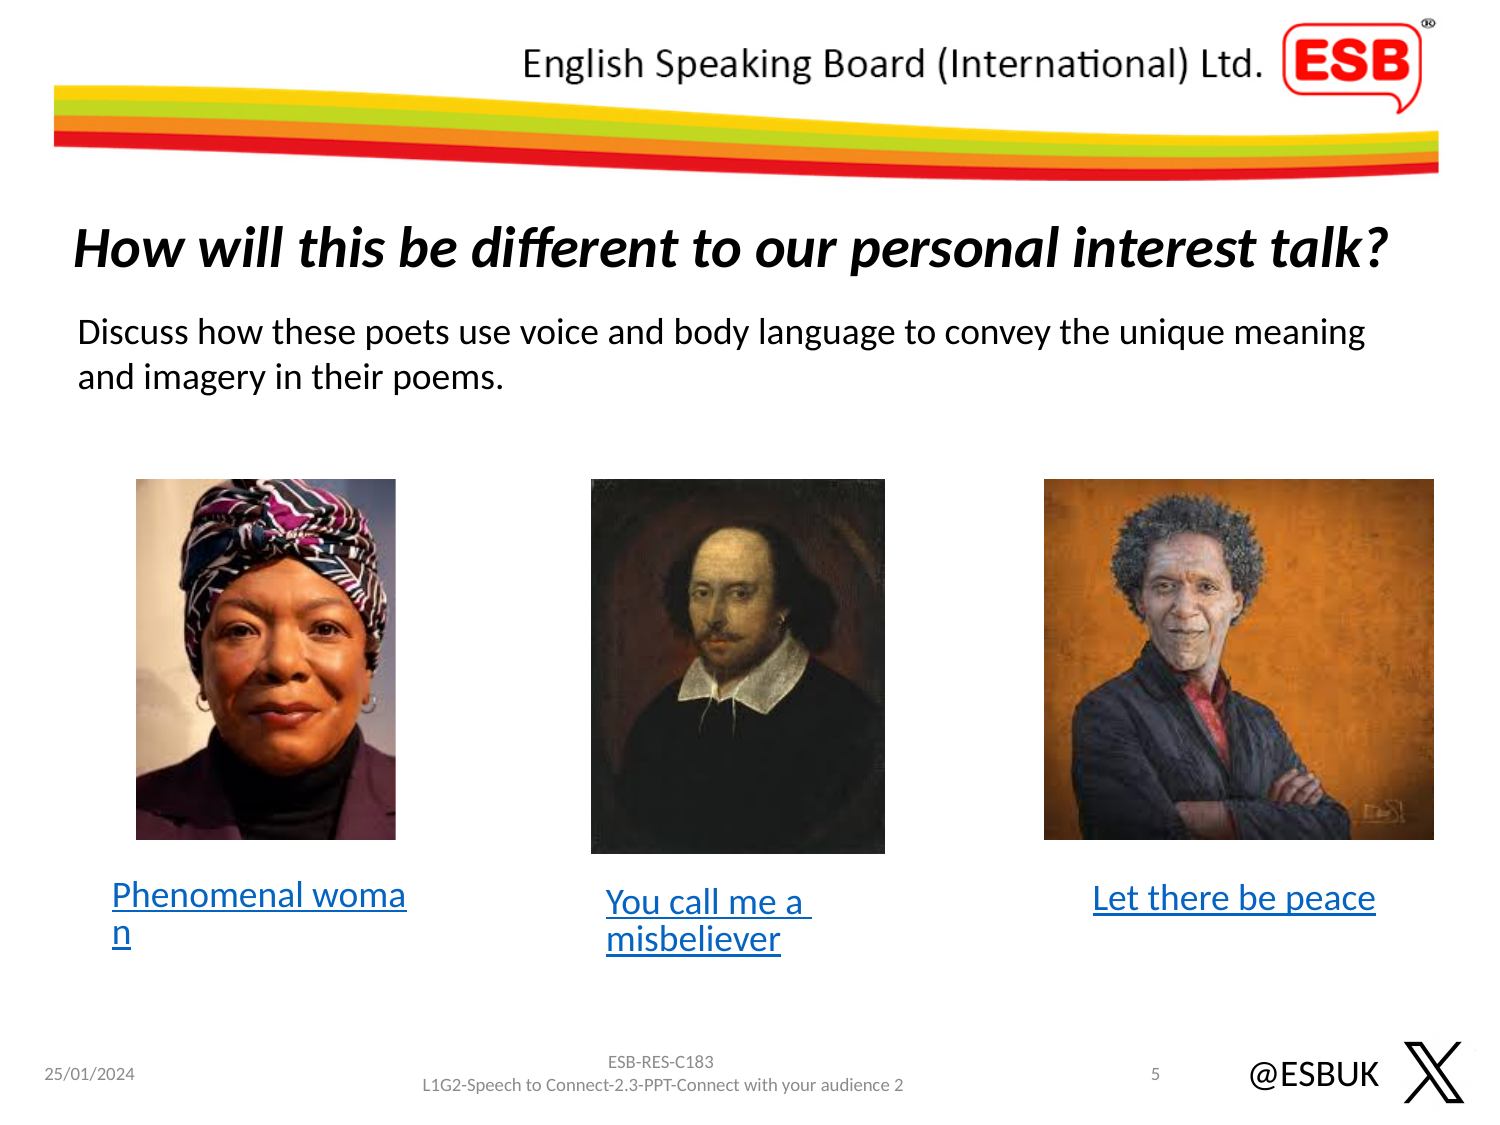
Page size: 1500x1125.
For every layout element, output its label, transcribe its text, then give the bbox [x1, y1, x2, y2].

footer ESB-RES-C183 L1G2-Speech to Connect-2.3-PPT-Connect with your audience 2 [395, 1042, 930, 1103]
picture [1044, 479, 1434, 840]
text_box Phenomenal woman [97, 862, 435, 923]
slide_number 5 [930, 1042, 1176, 1103]
title How will this be different to our personal interest talk? [58, 183, 1442, 314]
text_box Discuss how these poets use voice and body language to convey the unique meaning and imagery in their poems. [62, 299, 1445, 405]
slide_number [29, 1042, 367, 1103]
picture [1395, 1029, 1476, 1116]
text_box Let there be peace [1077, 865, 1416, 926]
picture [0, 0, 1500, 189]
picture [136, 479, 396, 840]
picture [590, 479, 885, 855]
text_box You call me a misbeliever [591, 869, 851, 930]
